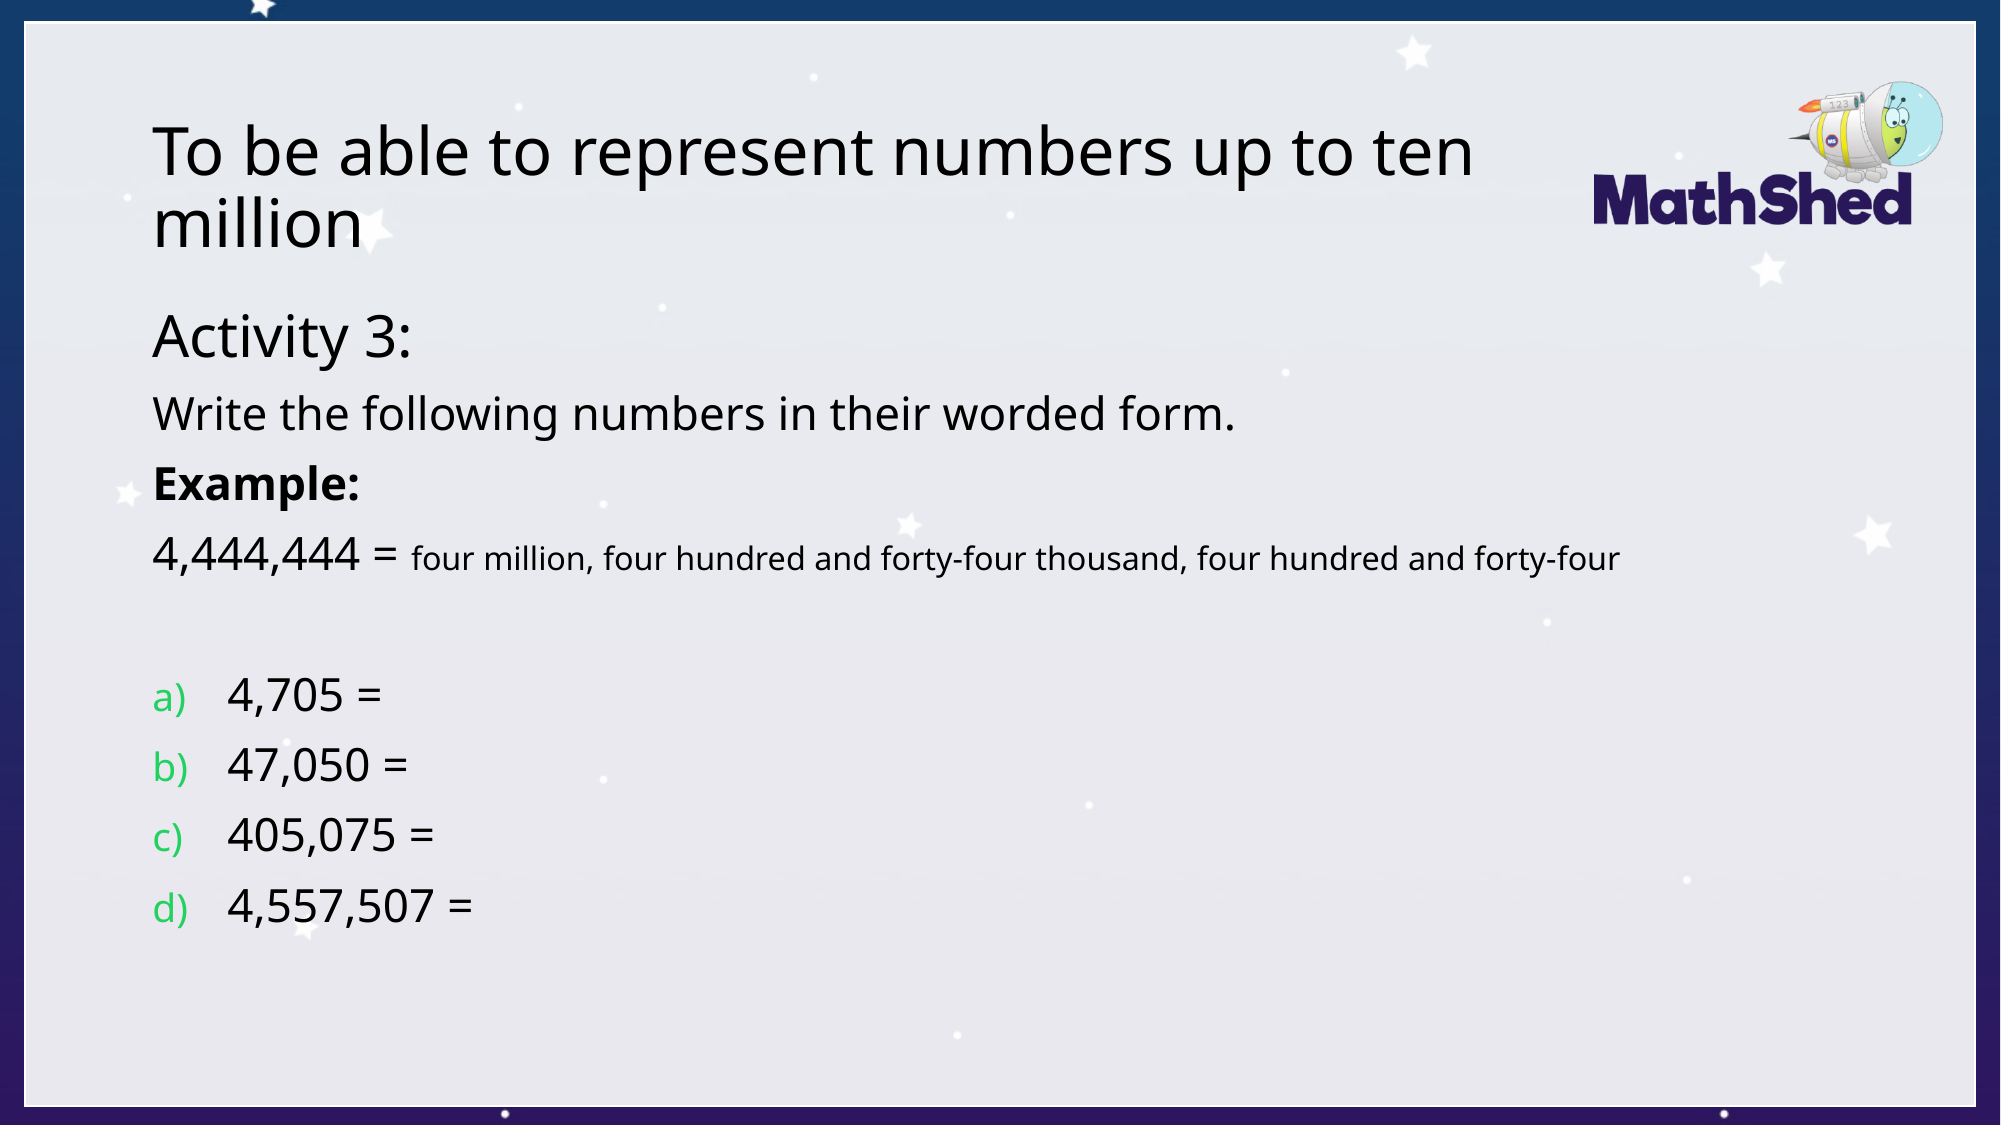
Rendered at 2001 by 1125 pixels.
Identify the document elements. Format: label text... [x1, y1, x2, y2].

picture [0, 0, 2001, 1125]
list Activity 3: Write the following numbers in their worded form. Example: 4,444,444 = four million, four hundred and forty-four thousand, four hundred and forty-four 4,705 = 47,050 = 405,075 = 4,557,507 = [137, 299, 1863, 1014]
title To be able to represent numbers up to ten million [137, 81, 1578, 299]
